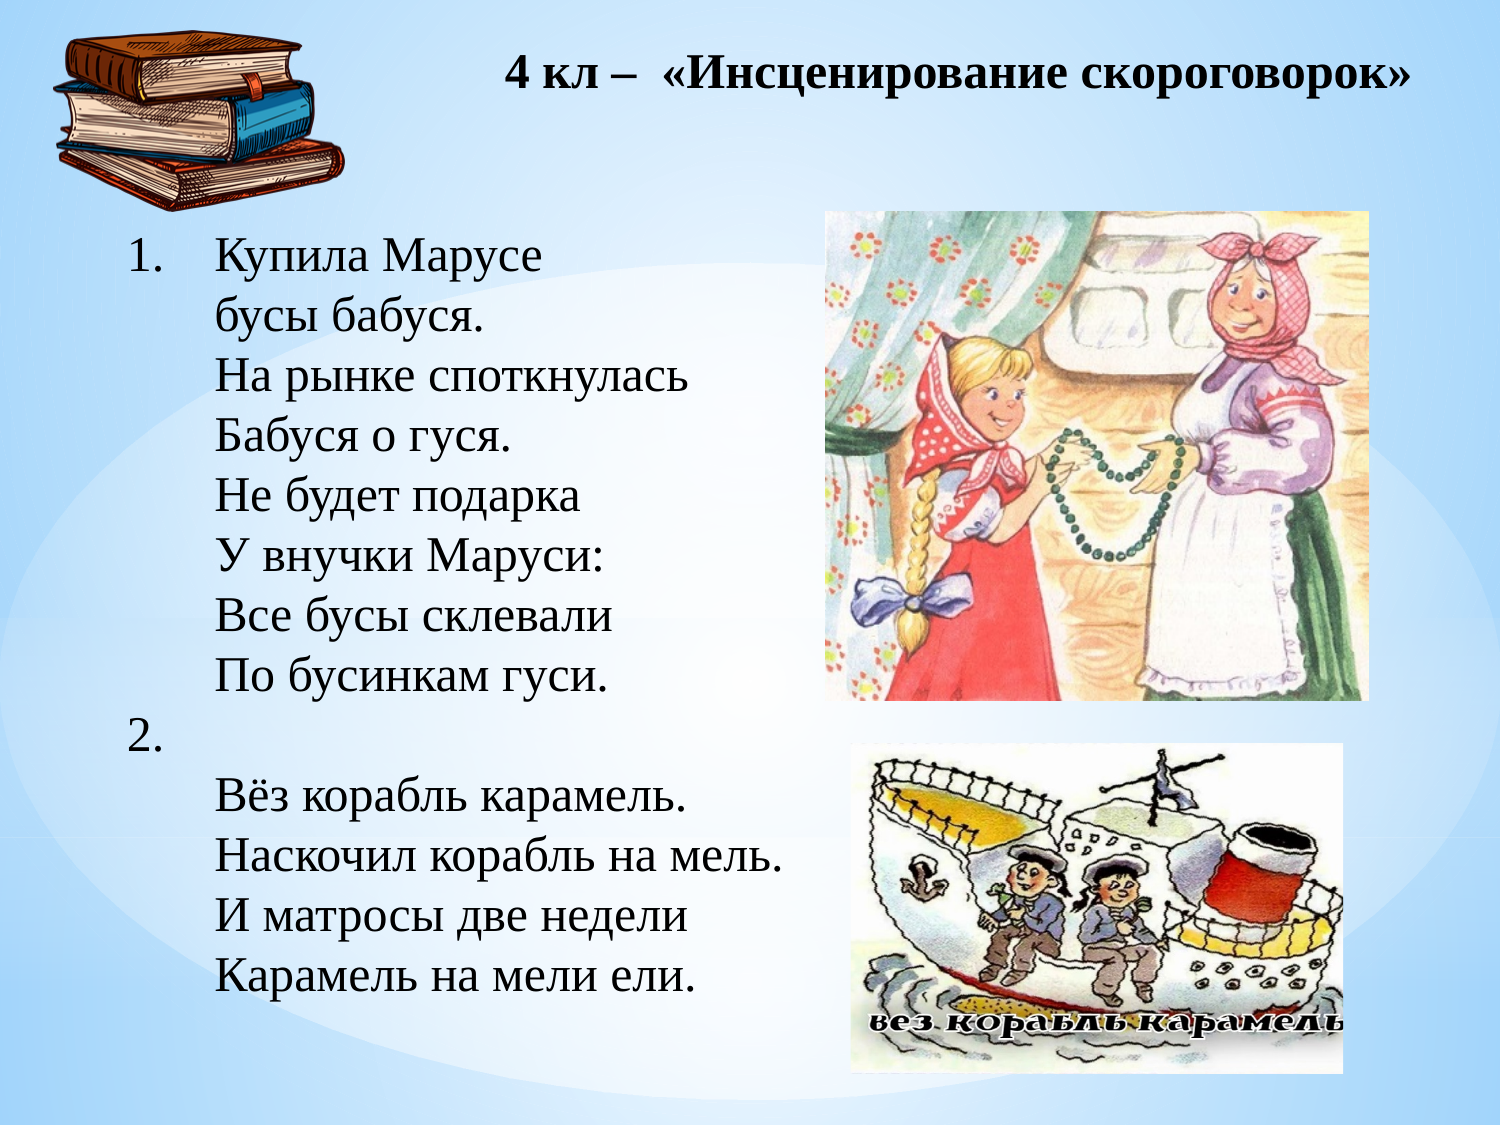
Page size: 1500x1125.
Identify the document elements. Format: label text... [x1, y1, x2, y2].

text_box 4 кл – «Инсценирование скороговорок» [490, 30, 1471, 106]
picture [850, 743, 1344, 1074]
picture [825, 211, 1369, 702]
picture [52, 30, 346, 213]
text_box 1. Купила Марусе бусы бабуся. На рынке споткнулась Бабуся о гуся. Не будет подарка У внучки Маруси: Все бусы склевали По бусинкам гуси. 2. Вёз корабль карамель. Наскочил корабль на мель. И матросы две недели Карамель на мели ели. [112, 214, 1125, 1009]
